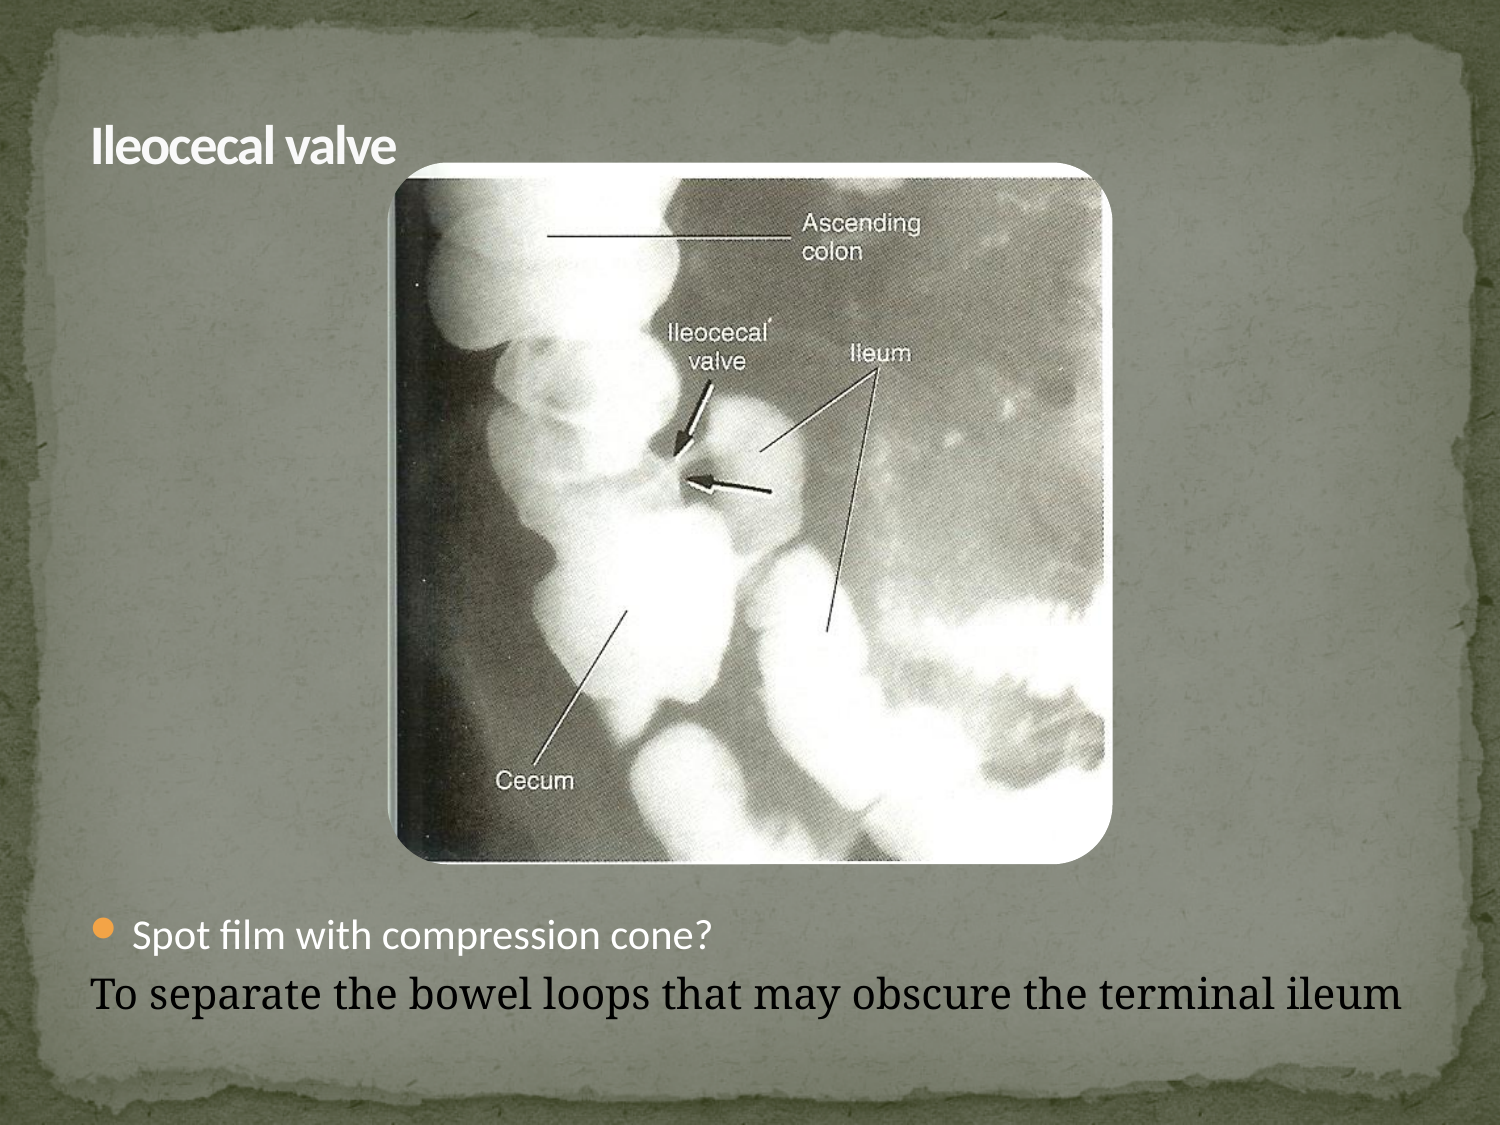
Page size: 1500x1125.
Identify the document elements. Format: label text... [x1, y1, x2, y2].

picture [387, 162, 1113, 865]
title Ileocecal valve [74, 99, 1425, 250]
list Spot film with compression cone? To separate the bowel loops that may obscure the terminal ileum [75, 900, 1425, 1063]
